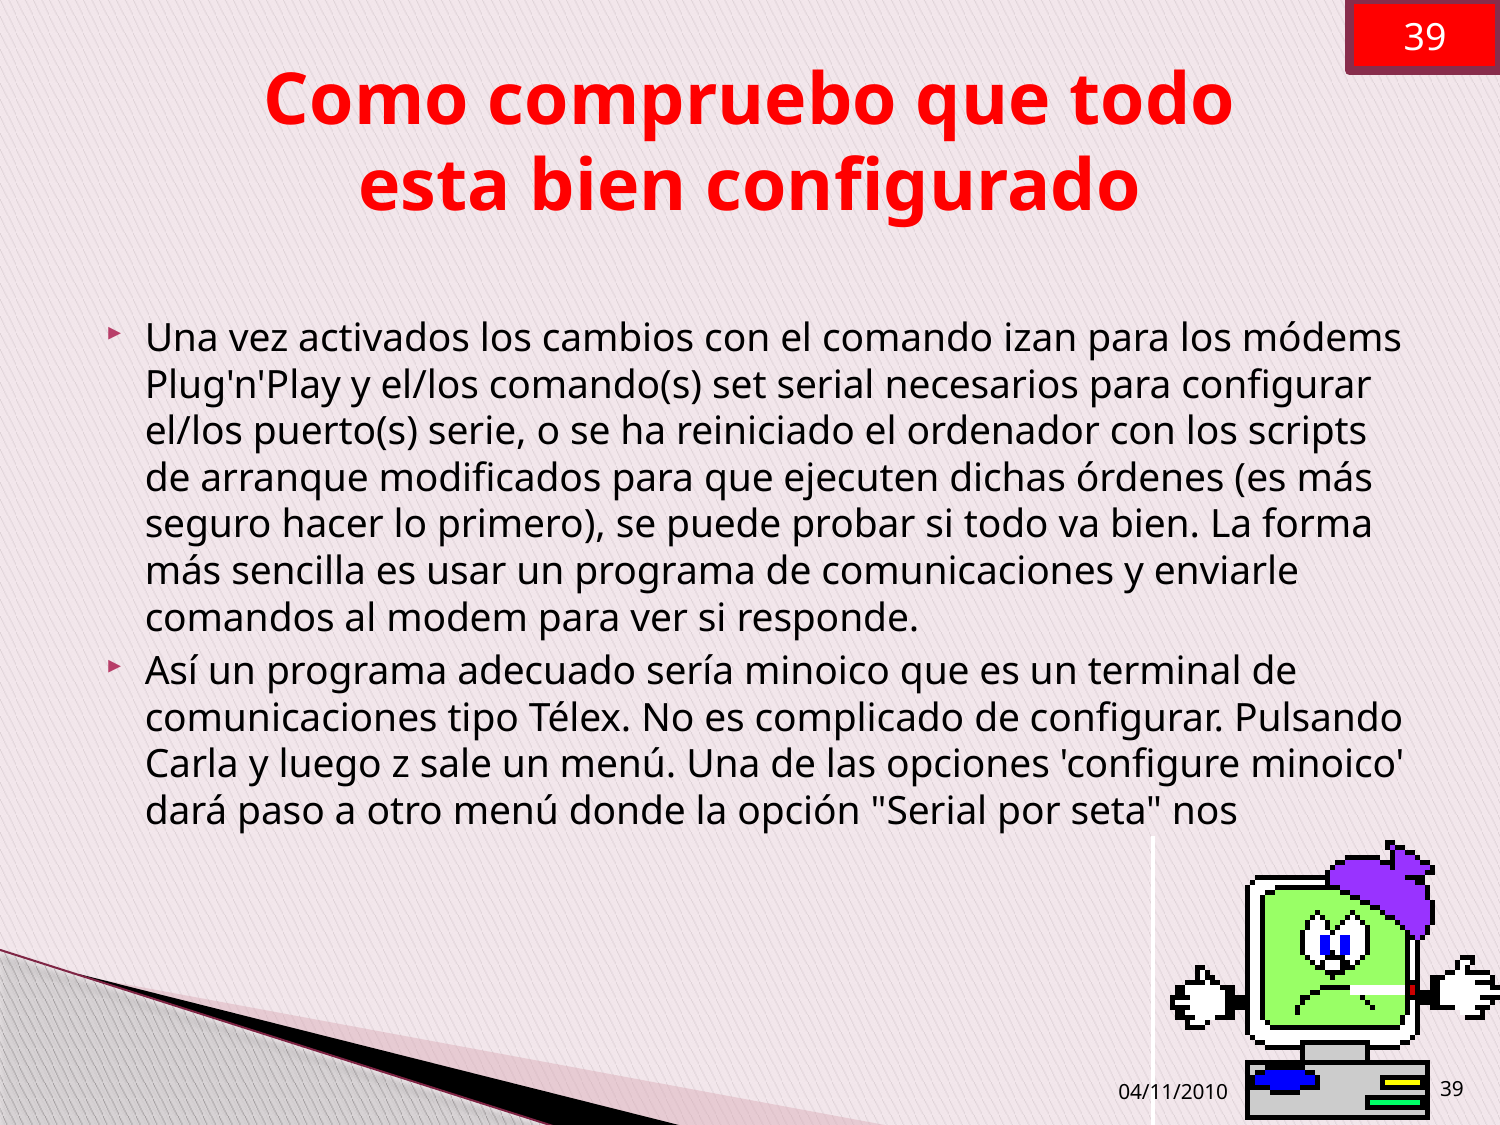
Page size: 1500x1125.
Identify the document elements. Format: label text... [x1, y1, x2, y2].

title Como compruebo que todo esta bien configurado [75, 45, 1425, 233]
picture [1151, 836, 1500, 1125]
list Una vez activados los cambios con el comando izan para los módems Plug'n'Play y el/los comando(s) set serial necesarios para configurar el/los puerto(s) serie, o se ha reiniciado el ordenador con los scripts de arranque modificados para que ejecuten dichas órdenes (es más seguro hacer lo primero), se puede probar si todo va bien. La forma más sencilla es usar un programa de comunicaciones y enviarle comandos al modem para ver si responde. Así un programa adecuado sería minoico que es un terminal de comunicaciones tipo Télex. No es complicado de configurar. Pulsando Carla y luego z sale un menú. Una de las opciones 'configure minoico' dará paso a otro menú donde la opción "Serial por seta" nos [75, 243, 1425, 941]
text_box 39 [1345, 0, 1500, 75]
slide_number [1103, 1051, 1145, 1112]
